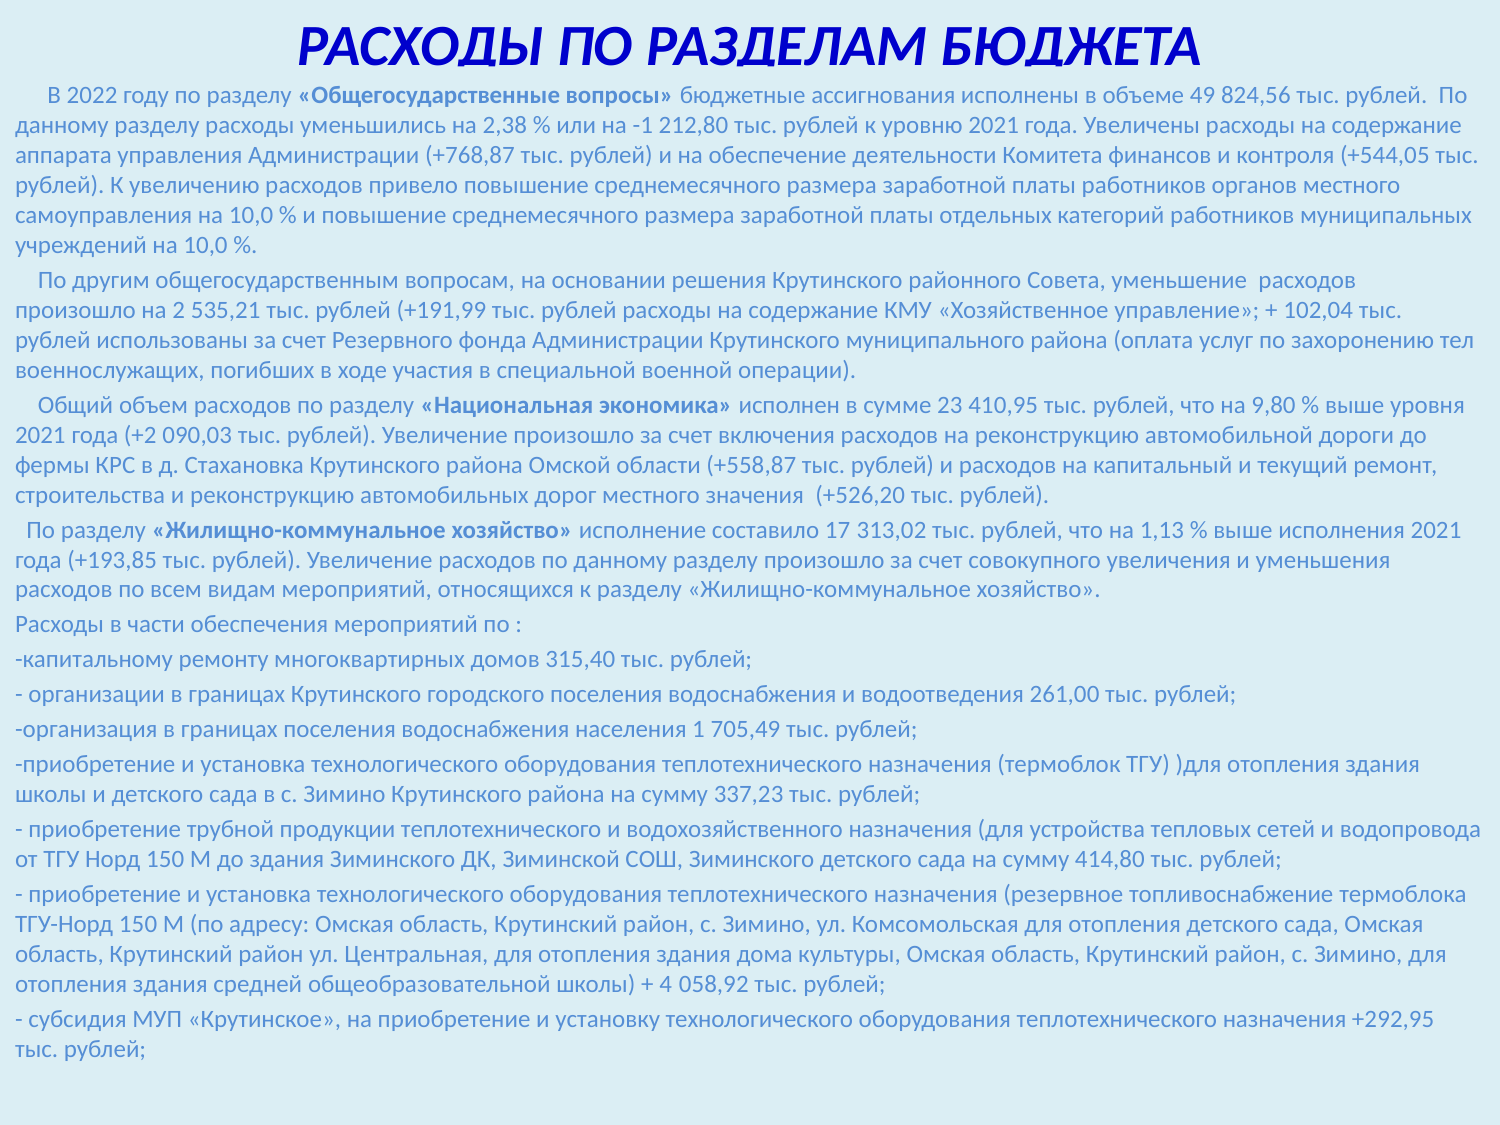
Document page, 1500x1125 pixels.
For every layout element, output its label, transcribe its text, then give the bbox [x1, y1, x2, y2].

title РАСХОДЫ ПО РАЗДЕЛАМ БЮДЖЕТА [75, 1, 1425, 66]
list В 2022 году по разделу «Общегосударственные вопросы» бюджетные ассигнования исполнены в объеме 49 824,56 тыс. рублей. По данному разделу расходы уменьшились на 2,38 % или на -1 212,80 тыс. рублей к уровню 2021 года. Увеличены расходы на содержание аппарата управления Администрации (+768,87 тыс. рублей) и на обеспечение деятельности Комитета финансов и контроля (+544,05 тыс. рублей). К увеличению расходов привело повышение среднемесячного размера заработной платы работников органов местного самоуправления на 10,0 % и повышение среднемесячного размера заработной платы отдельных категорий работников муниципальных учреждений на 10,0 %. По другим общегосударственным вопросам, на основании решения Крутинского районного Совета, уменьшение расходов произошло на 2 535,21 тыс. рублей (+191,99 тыс. рублей расходы на содержание КМУ «Хозяйственное управление»; + 102,04 тыс. рублей использованы за счет Резервного фонда Администрации Крутинского муниципального района (оплата услуг по захоронению тел военнослужащих, погибших в ходе участия в специальной военной операции). Общий объем расходов по разделу «Национальная экономика» исполнен в сумме 23 410,95 тыс. рублей, что на 9,80 % выше уровня 2021 года (+2 090,03 тыс. рублей). Увеличение произошло за счет включения расходов на реконструкцию автомобильной дороги до фермы КРС в д. Стахановка Крутинского района Омской области (+558,87 тыс. рублей) и расходов на капитальный и текущий ремонт, строительства и реконструкцию автомобильных дорог местного значения (+526,20 тыс. рублей). По разделу «Жилищно-коммунальное хозяйство» исполнение составило 17 313,02 тыс. рублей, что на 1,13 % выше исполнения 2021 года (+193,85 тыс. рублей). Увеличение расходов по данному разделу произошло за счет совокупного увеличения и уменьшения расходов по всем видам мероприятий, относящихся к разделу «Жилищно-коммунальное хозяйство». Расходы в части обеспечения мероприятий по : -капитальному ремонту многоквартирных домов 315,40 тыс. рублей; - организации в границах Крутинского городского поселения водоснабжения и водоотведения 261,00 тыс. рублей; -организация в границах поселения водоснабжения населения 1 705,49 тыс. рублей; -приобретение и установка технологического оборудования теплотехнического назначения (термоблок ТГУ) )для отопления здания школы и детского сада в с. Зимино Крутинского района на сумму 337,23 тыс. рублей; - приобретение трубной продукции теплотехнического и водохозяйственного назначения (для устройства тепловых сетей и водопровода от ТГУ Норд 150 М до здания Зиминского ДК, Зиминской СОШ, Зиминского детского сада на сумму 414,80 тыс. рублей; - приобретение и установка технологического оборудования теплотехнического назначения (резервное топливоснабжение термоблока ТГУ-Норд 150 М (по адресу: Омская область, Крутинский район, с. Зимино, ул. Комсомольская для отопления детского сада, Омская область, Крутинский район ул. Центральная, для отопления здания дома культуры, Омская область, Крутинский район, с. Зимино, для отопления здания средней общеобразовательной школы) + 4 058,92 тыс. рублей; - субсидия МУП «Крутинское», на приобретение и установку технологического оборудования теплотехнического назначения +292,95 тыс. рублей; [0, 66, 1500, 1124]
